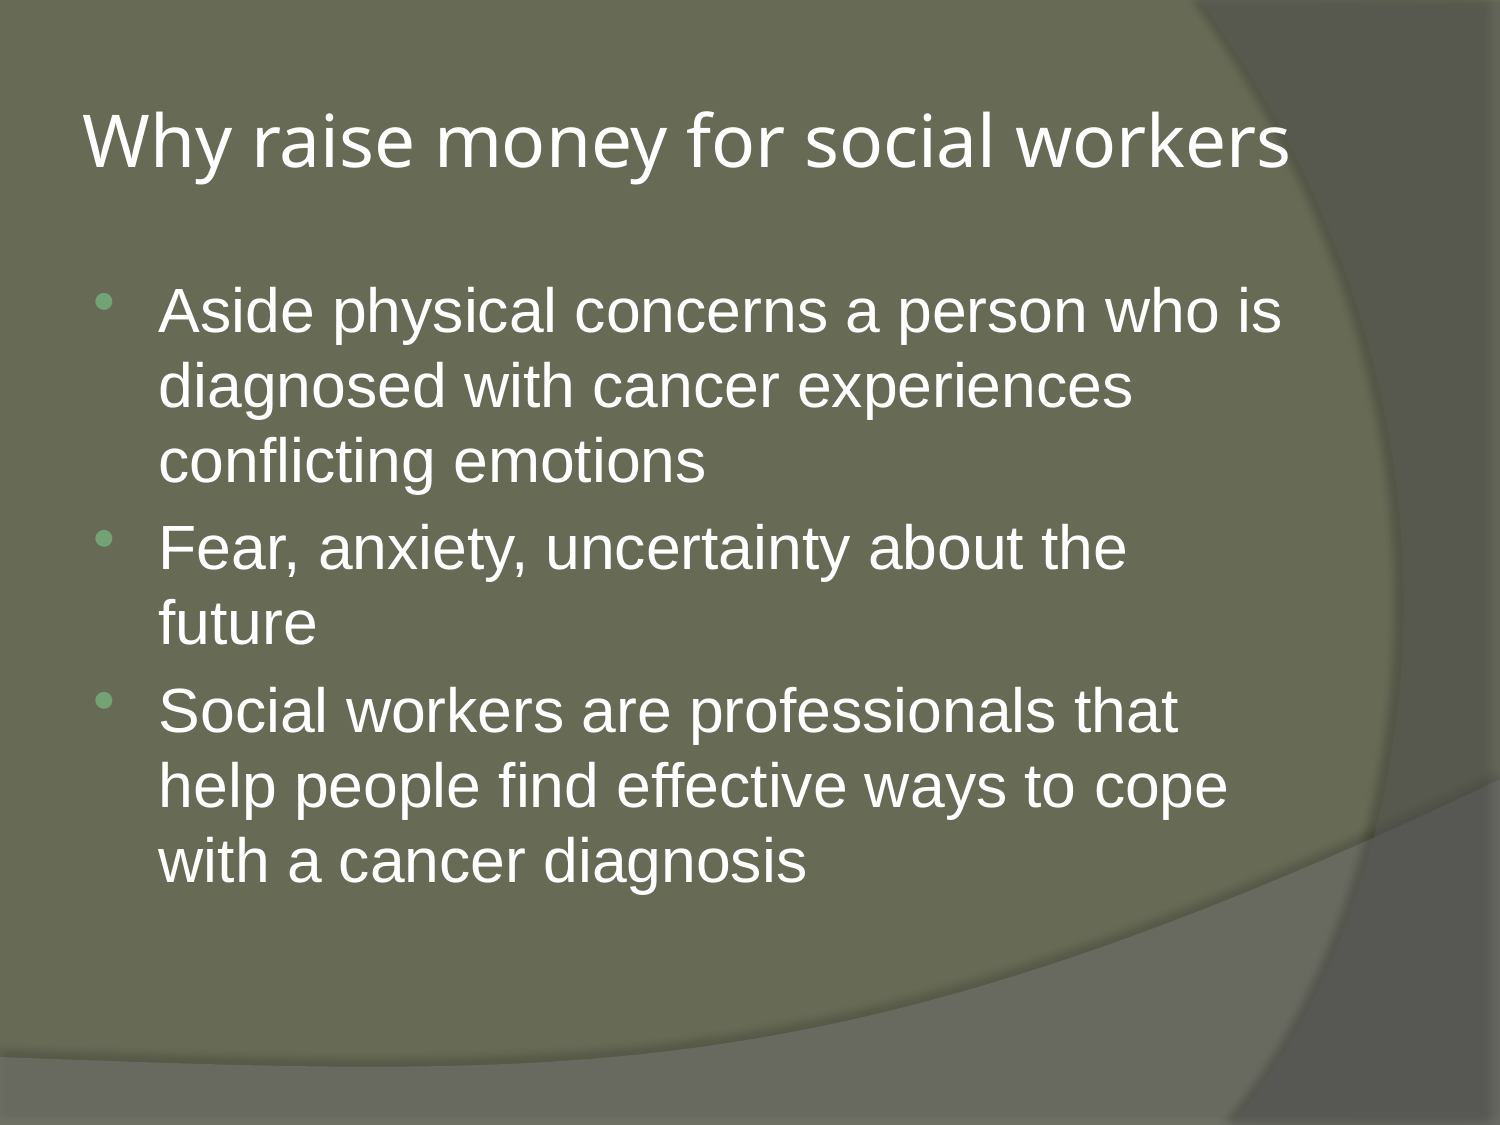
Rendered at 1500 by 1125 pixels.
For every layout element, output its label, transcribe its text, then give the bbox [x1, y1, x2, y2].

title Why raise money for social workers [75, 45, 1300, 233]
list Aside physical concerns a person who is diagnosed with cancer experiences conflicting emotions Fear, anxiety, uncertainty about the future Social workers are professionals that help people find effective ways to cope with a cancer diagnosis [75, 262, 1300, 1005]
